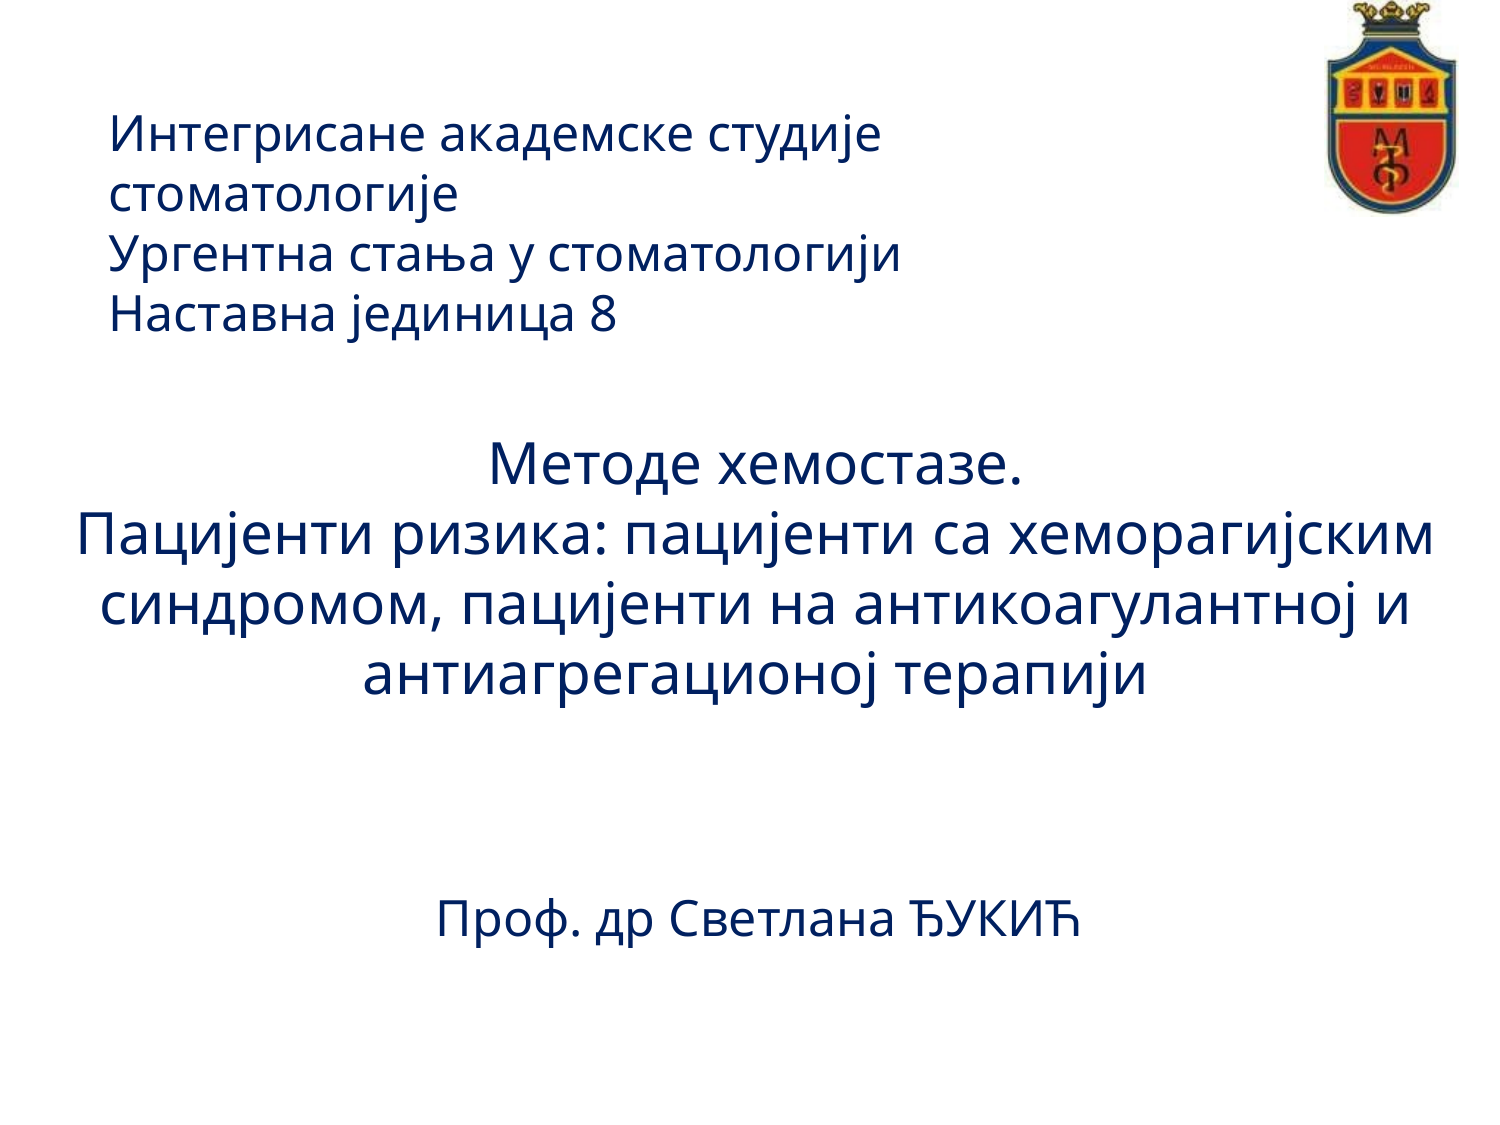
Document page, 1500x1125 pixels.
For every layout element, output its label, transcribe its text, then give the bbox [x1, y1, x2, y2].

text_box Интегрисане академске студије стоматологије Ургентна стања у стоматологији Наставна јединица 8 [93, 93, 1207, 349]
title Методе хемостазе. Пацијенти ризика: пацијенти са хеморагијским синдромом, пацијенти на антикоагулантној и антиагрегационој терапији [58, 445, 1454, 687]
picture [1323, 0, 1459, 218]
subtitle Проф. др Светлана ЂУКИЋ [234, 878, 1285, 973]
